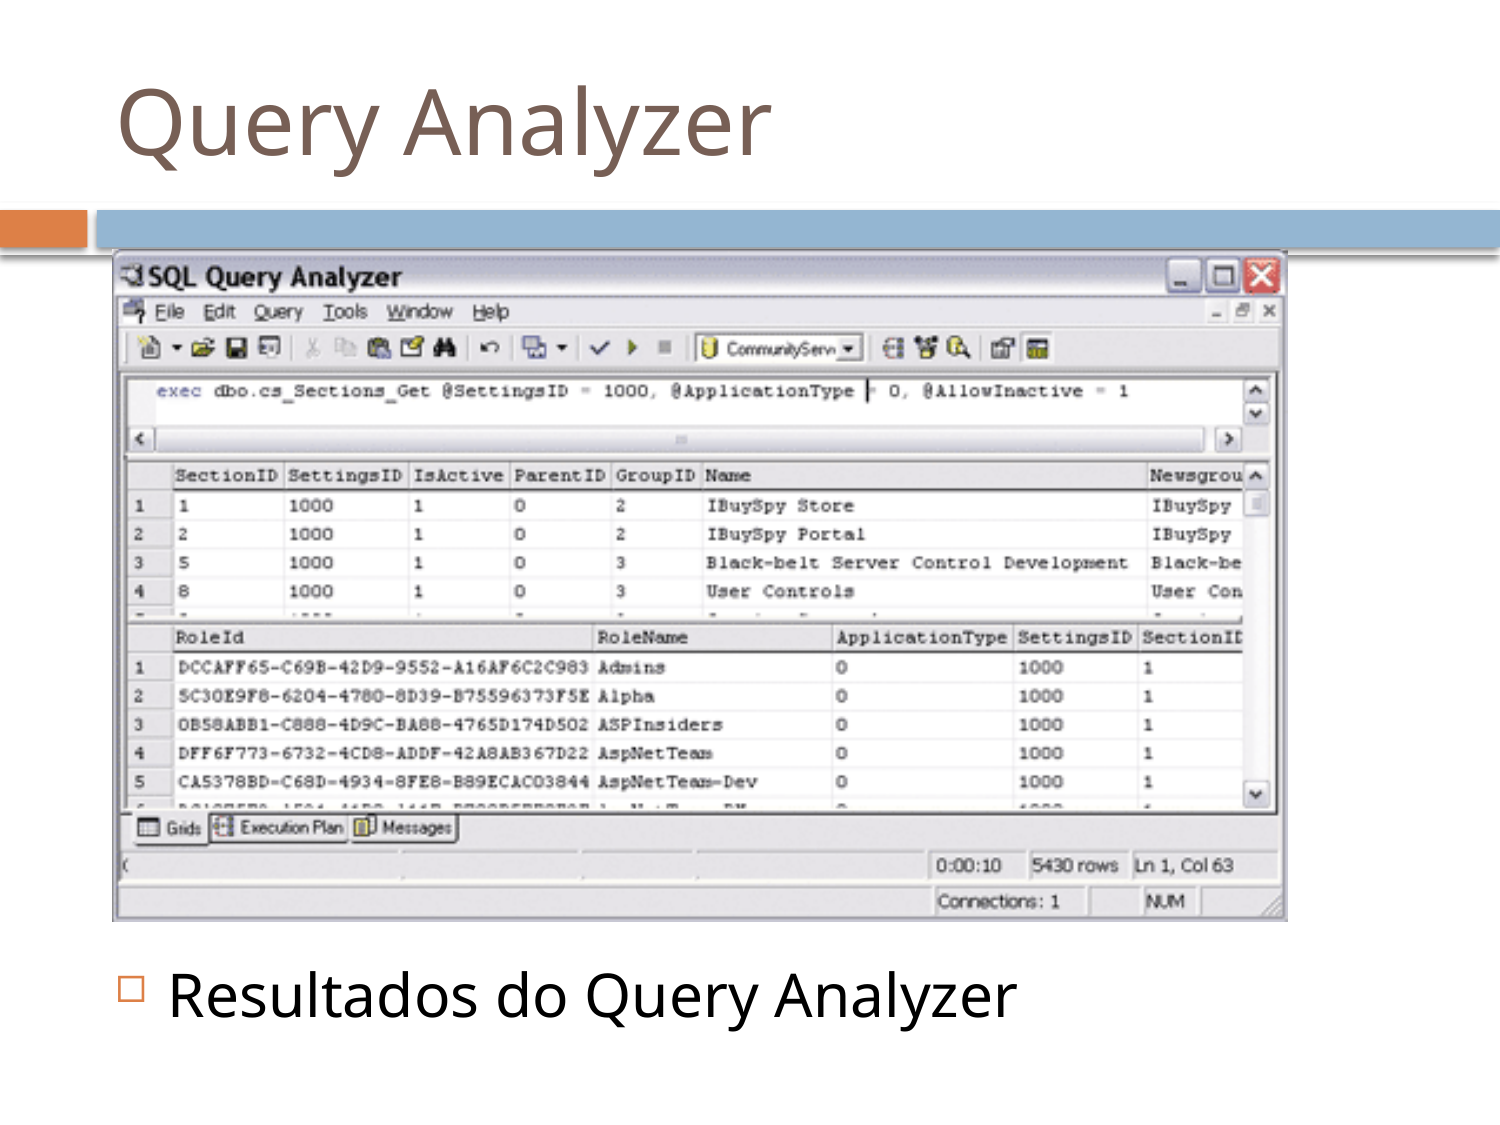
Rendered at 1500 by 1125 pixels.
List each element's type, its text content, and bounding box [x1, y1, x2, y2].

picture [112, 249, 1288, 923]
list Resultados do Query Analyzer [100, 950, 1438, 1088]
title Query Analyzer [100, 37, 1438, 200]
